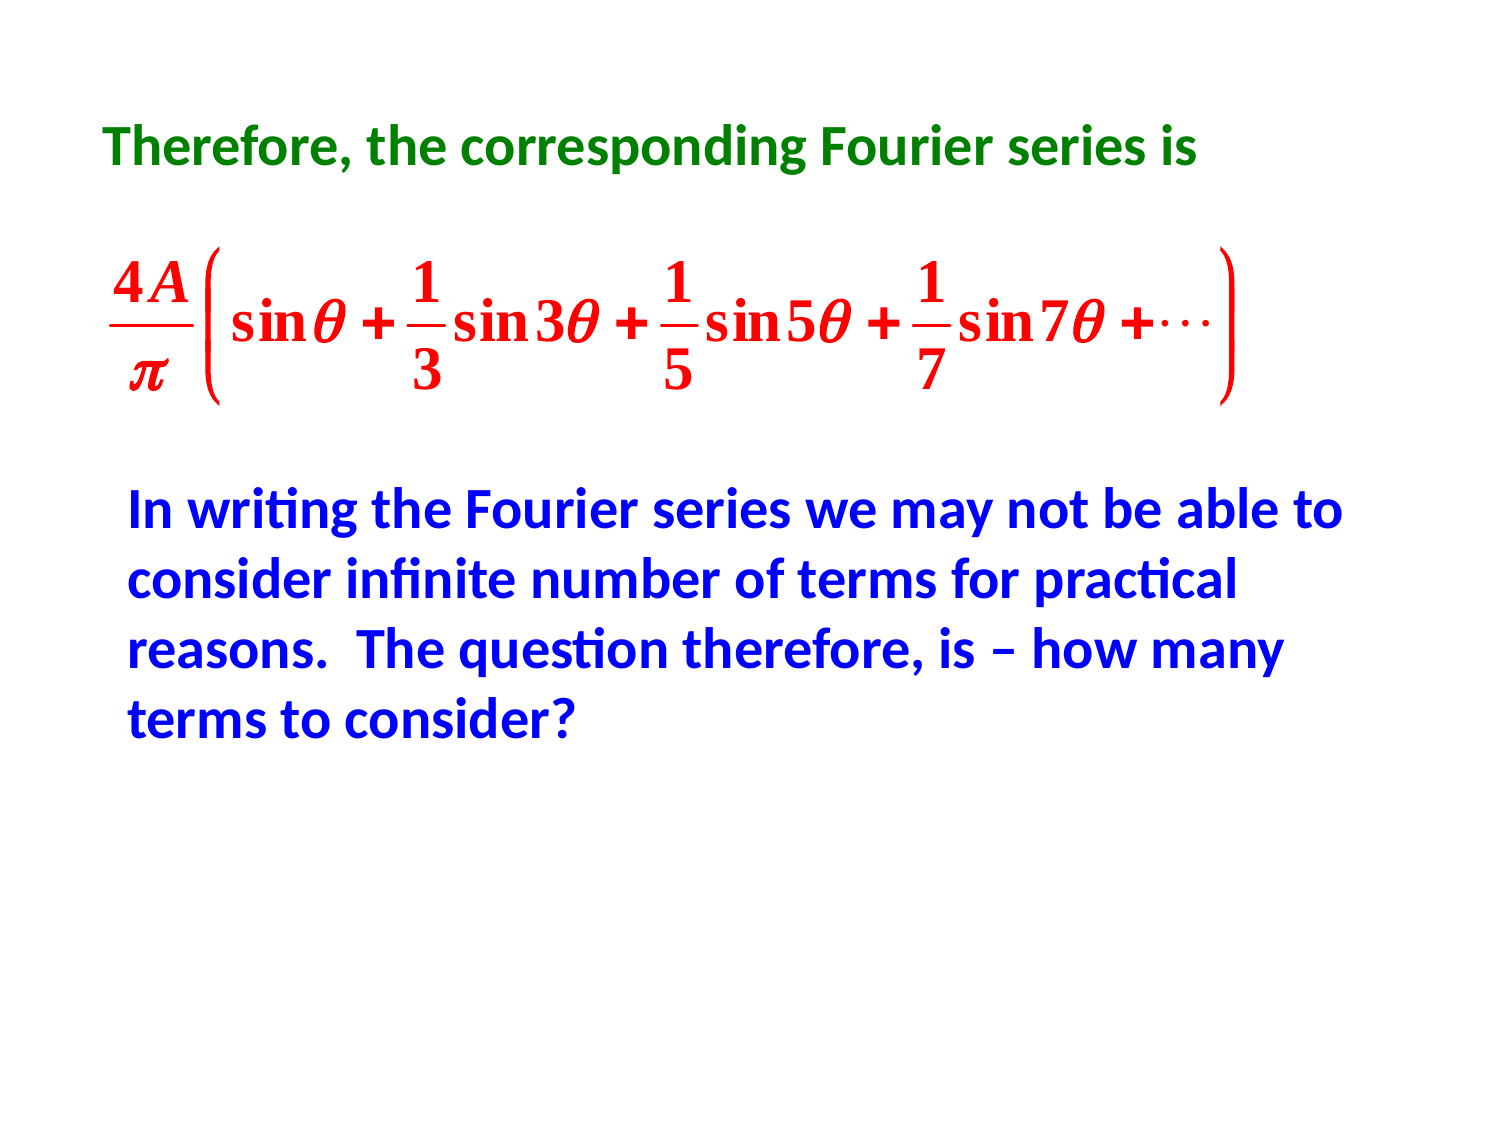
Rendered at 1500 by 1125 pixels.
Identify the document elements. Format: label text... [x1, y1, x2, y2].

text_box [99, 237, 1251, 411]
text_box Therefore, the corresponding Fourier series is [87, 99, 1400, 185]
text_box In writing the Fourier series we may not be able to consider infinite number of terms for practical reasons. The question therefore, is – how many terms to consider? [112, 462, 1413, 758]
